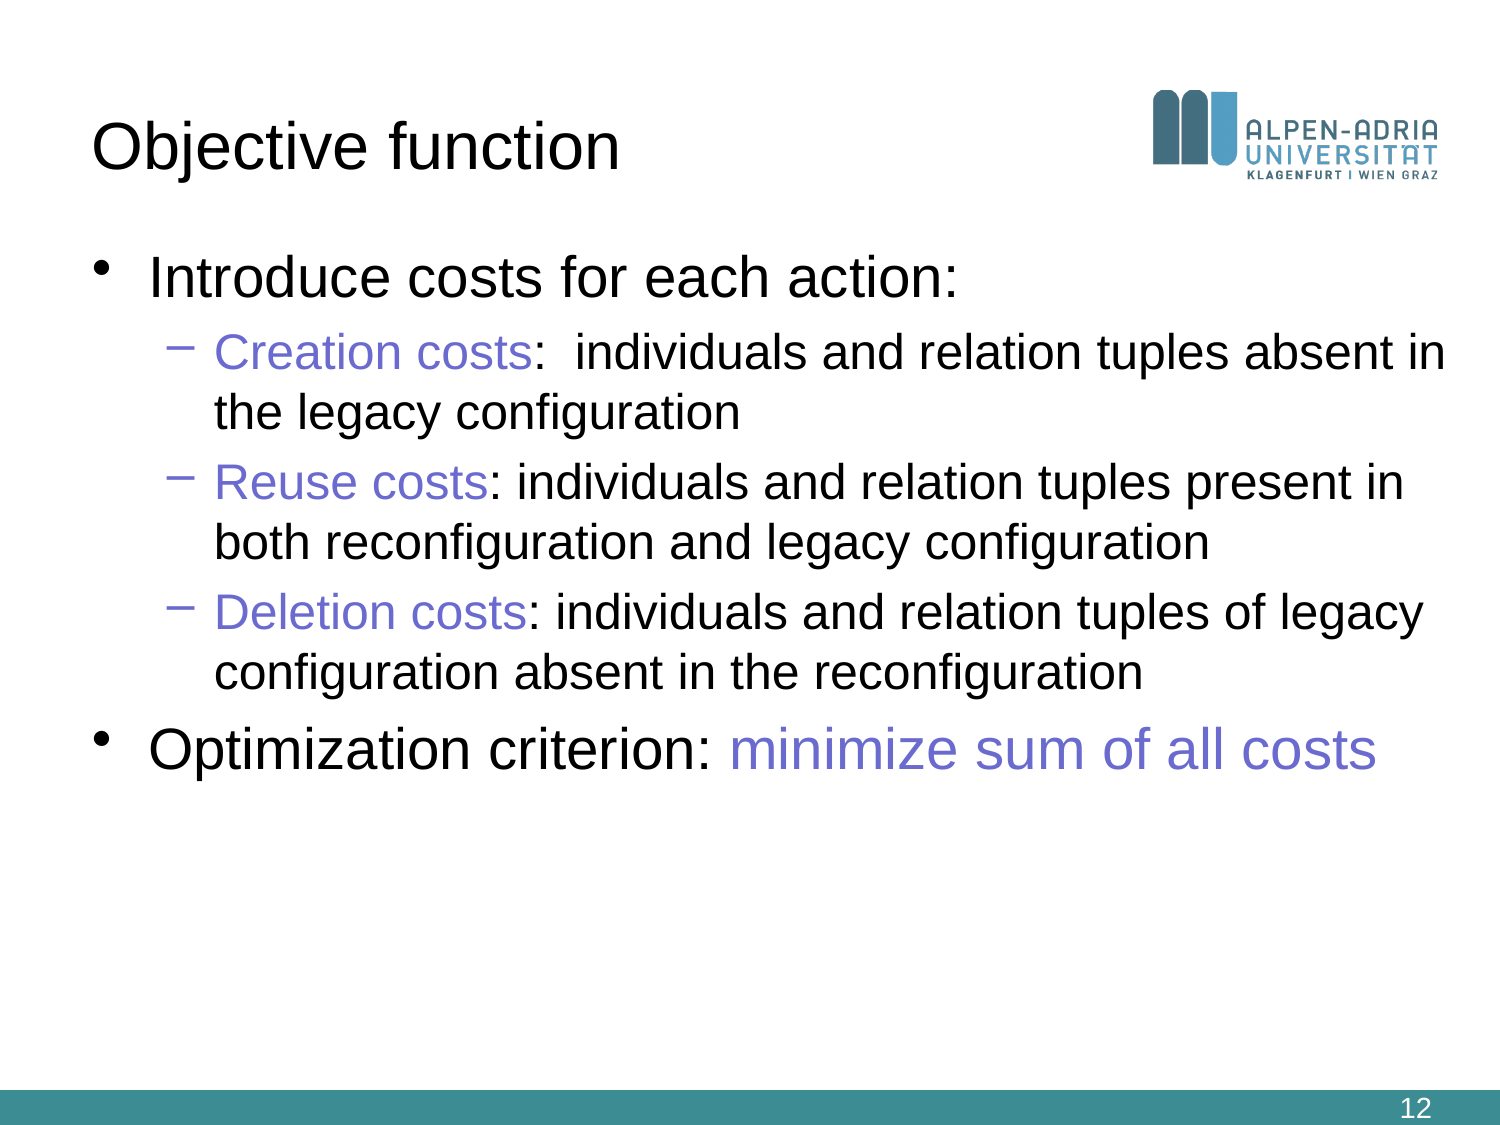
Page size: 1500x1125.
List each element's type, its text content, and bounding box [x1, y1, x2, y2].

picture [1136, 90, 1456, 196]
slide_number 12 [1352, 1082, 1447, 1123]
title Objective function [76, 90, 1093, 195]
list Introduce costs for each action: Creation costs: individuals and relation tuples absent in the legacy configuration Reuse costs: individuals and relation tuples present in both reconfiguration and legacy configuration Deletion costs: individuals and relation tuples of legacy configuration absent in the reconfiguration Optimization criterion: minimize sum of all costs [76, 231, 1471, 1083]
